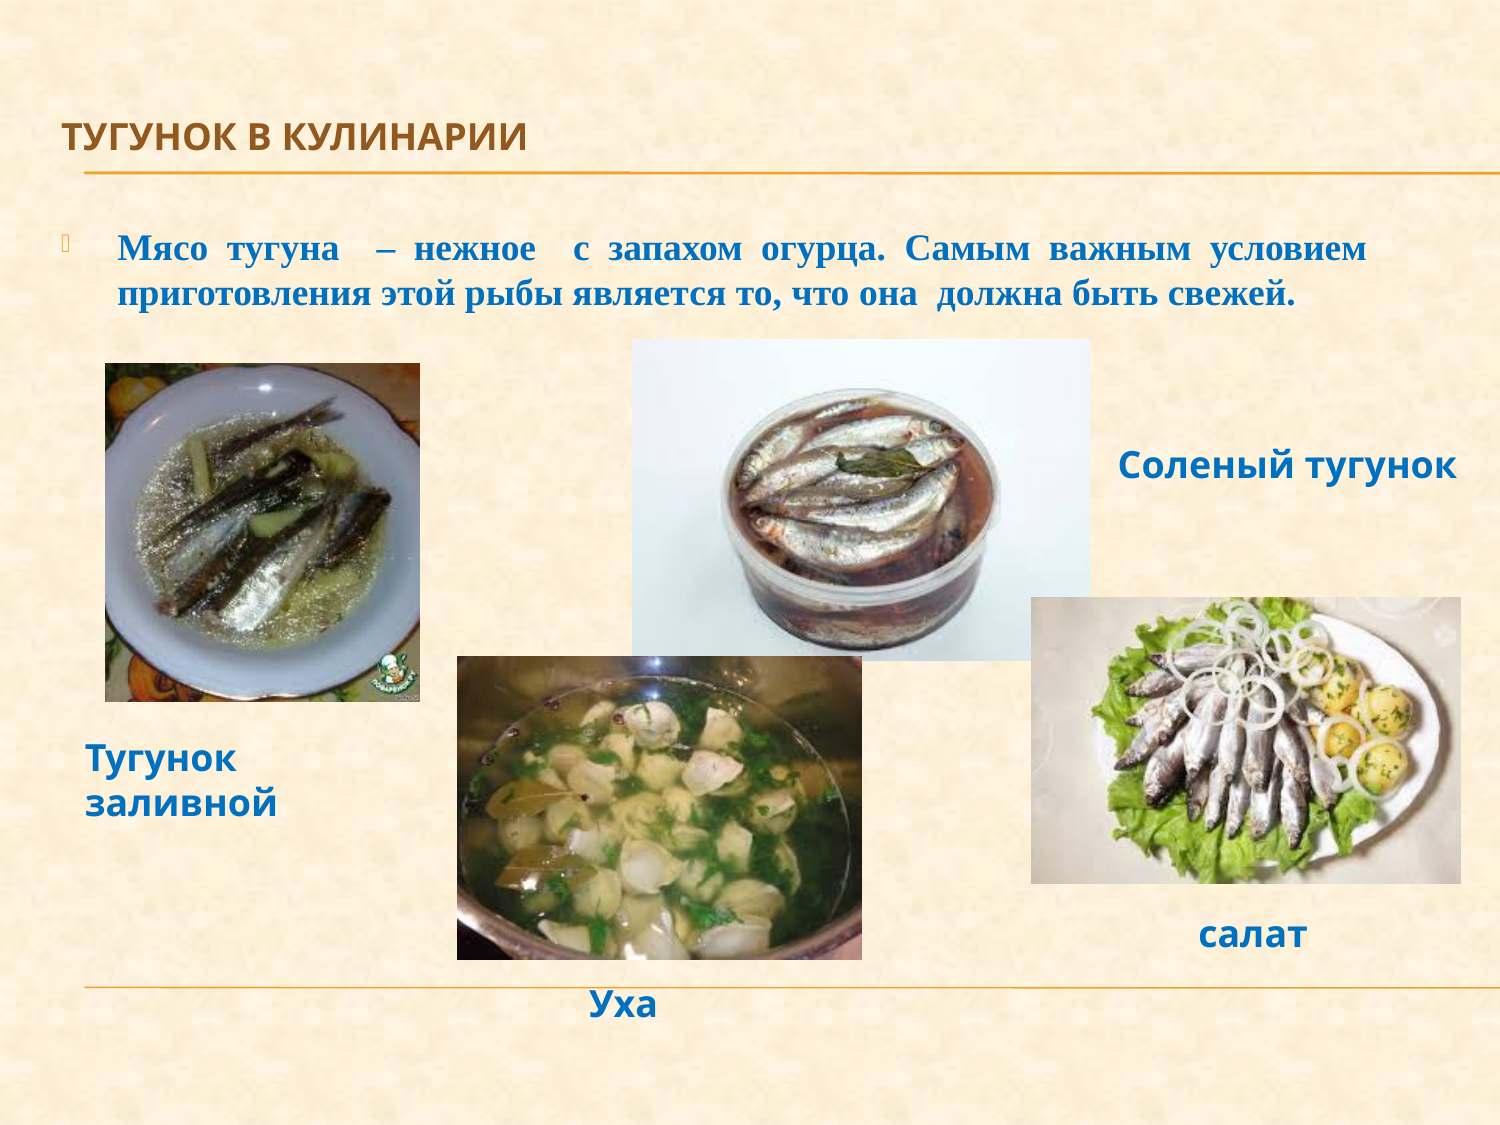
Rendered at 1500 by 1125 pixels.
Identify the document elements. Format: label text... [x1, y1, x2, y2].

text_box Уха [574, 978, 762, 1033]
text_box Соленый тугунок [1102, 433, 1473, 494]
text_box салат [1183, 902, 1325, 963]
list Мясо тугуна – нежное с запахом огурца. Cамым важным условием приготовления этой рыбы является то, что она должна быть свежей. [46, 215, 1383, 329]
picture [0, 0, 1500, 1125]
text_box Тугунок заливной [70, 726, 411, 832]
list Тугунок в кулинарии [46, 109, 750, 215]
